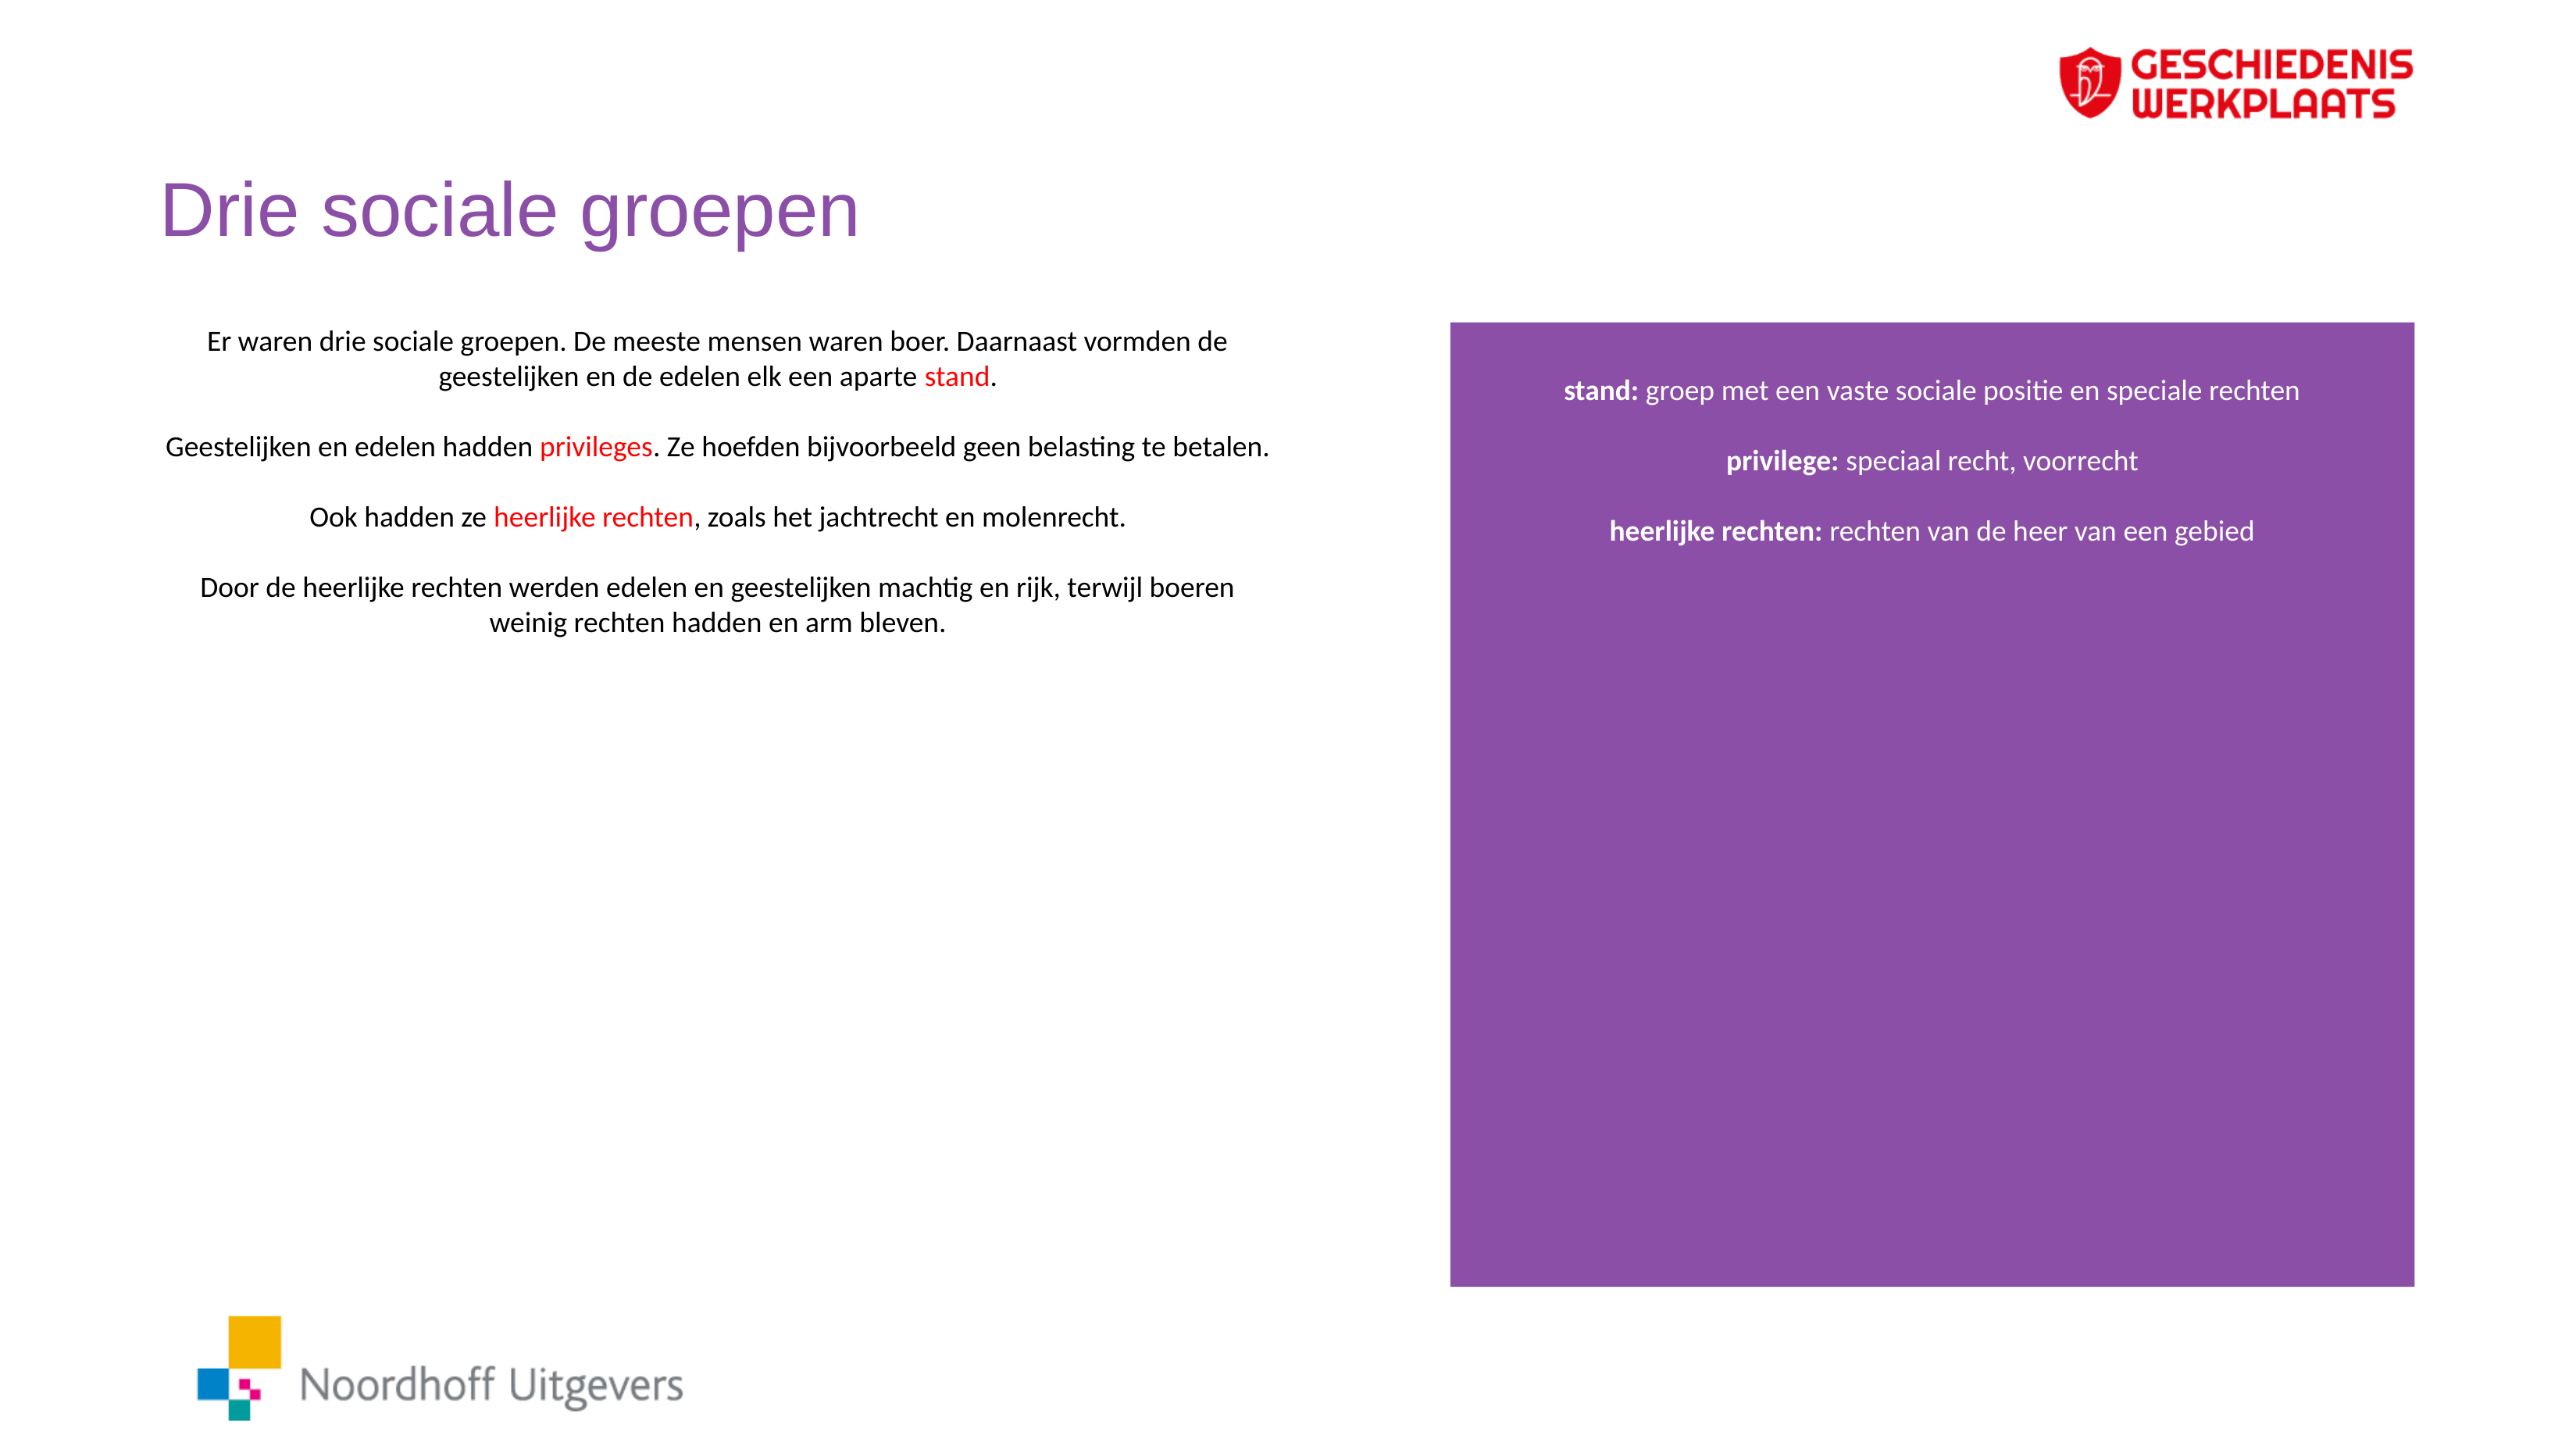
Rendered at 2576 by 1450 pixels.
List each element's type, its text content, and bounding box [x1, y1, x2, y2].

title Drie sociale groepen [159, 159, 2416, 266]
list stand: groep met een vaste sociale positie en speciale rechten privilege: speciaal recht, voorrecht heerlijke rechten: rechten van de heer van een gebied [1450, 322, 2415, 1288]
picture [1610, 0, 2576, 161]
picture [159, 1288, 802, 1449]
list Er waren drie sociale groepen. De meeste mensen waren boer. Daarnaast vormden de geestelijken en de edelen elk een aparte stand. Geestelijken en edelen hadden privileges. Ze hoefden bijvoorbeeld geen belasting te betalen. Ook hadden ze heerlijke rechten, zoals het jachtrecht en molenrecht. Door de heerlijke rechten werden edelen en geestelijken machtig en rijk, terwijl boeren weinig rechten hadden en arm bleven. [159, 322, 1291, 1288]
